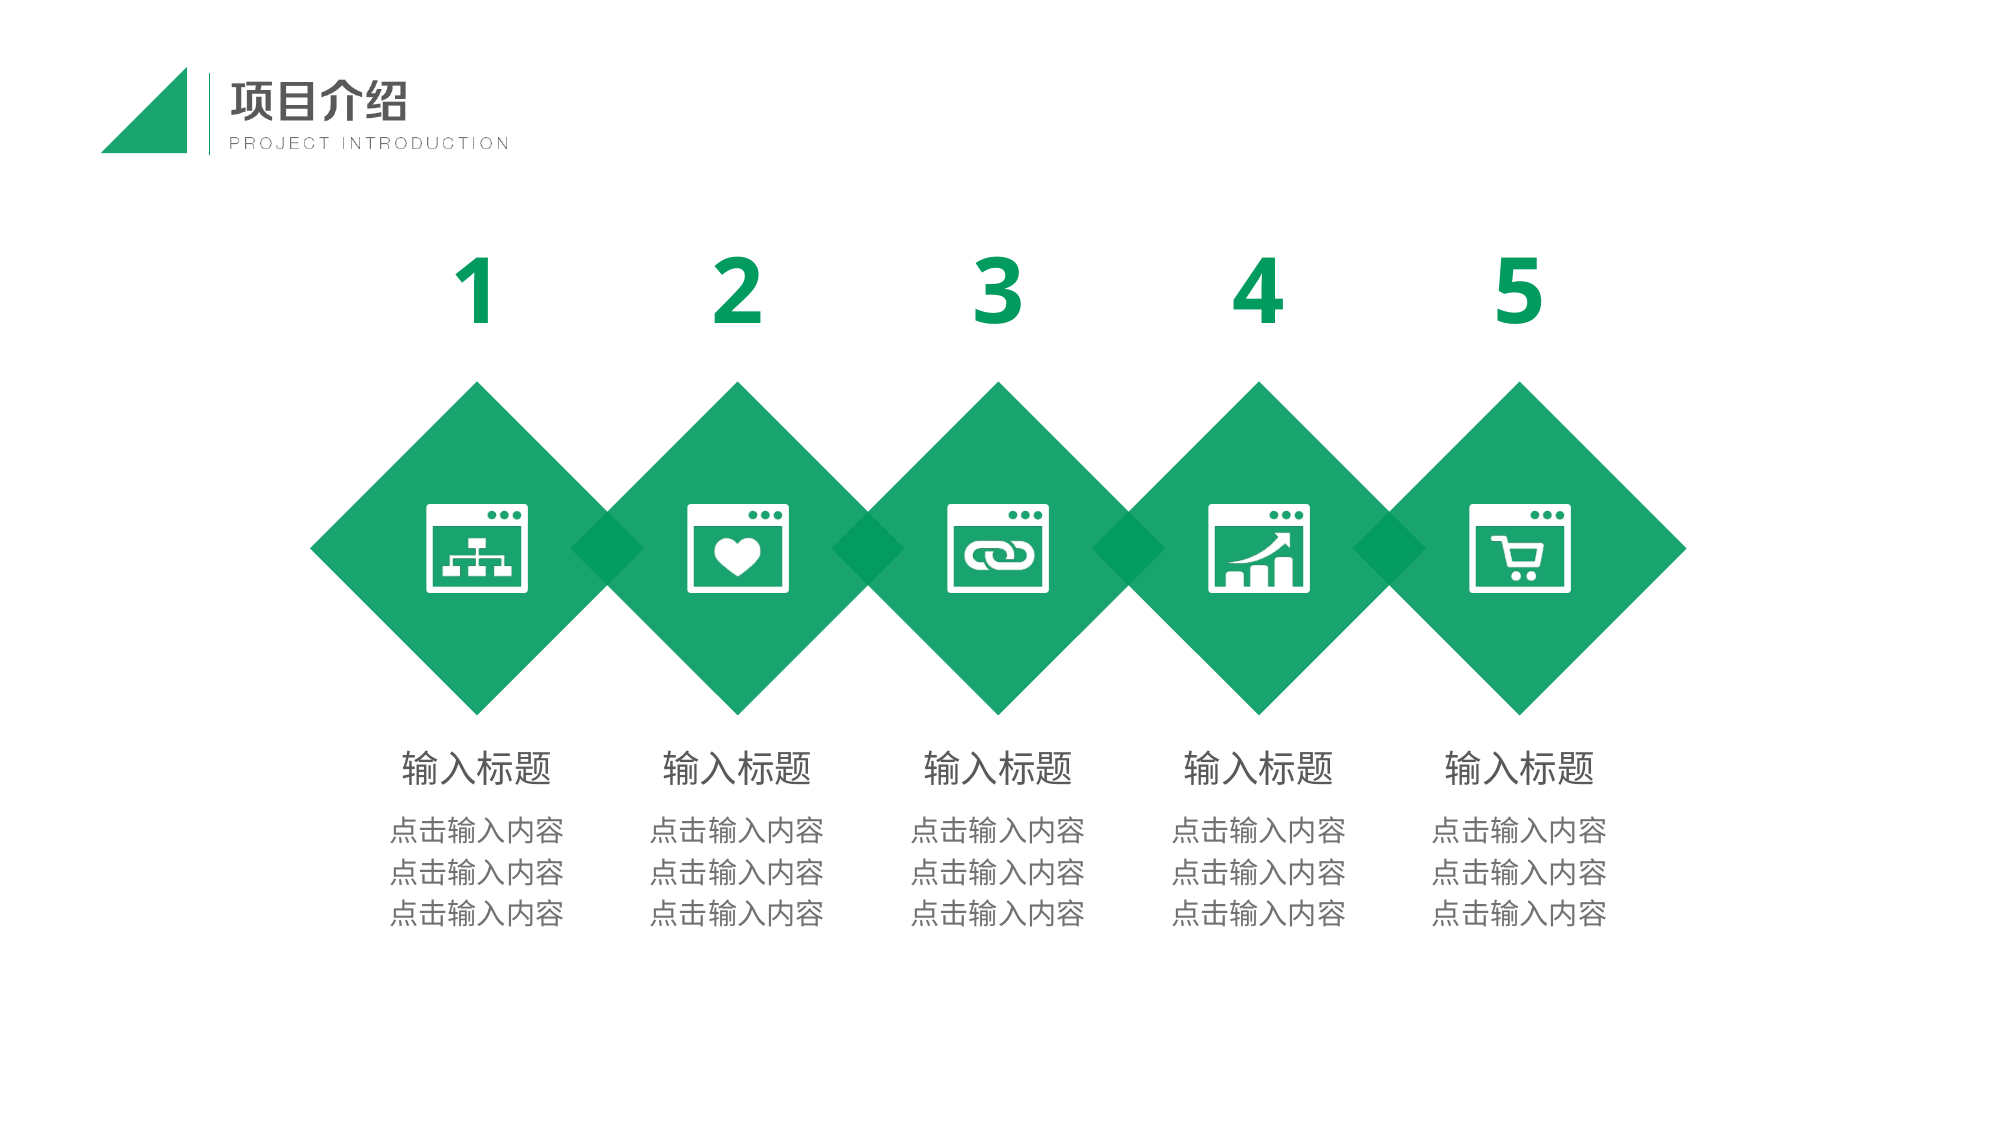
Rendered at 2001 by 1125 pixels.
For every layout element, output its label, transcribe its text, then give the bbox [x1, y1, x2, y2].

text_box 1 [435, 224, 519, 350]
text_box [358, 430, 596, 667]
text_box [1304, 737, 1735, 940]
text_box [880, 430, 1117, 667]
text_box 2 [696, 224, 779, 350]
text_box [522, 737, 783, 940]
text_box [619, 430, 856, 667]
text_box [1043, 737, 1304, 940]
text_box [1140, 430, 1377, 667]
text_box [98, 64, 188, 155]
text_box 4 [1217, 224, 1300, 350]
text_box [261, 737, 522, 940]
picture [202, 61, 525, 163]
text_box 3 [958, 224, 1041, 350]
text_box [783, 737, 1043, 940]
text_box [1401, 430, 1638, 667]
text_box 5 [1478, 224, 1561, 350]
